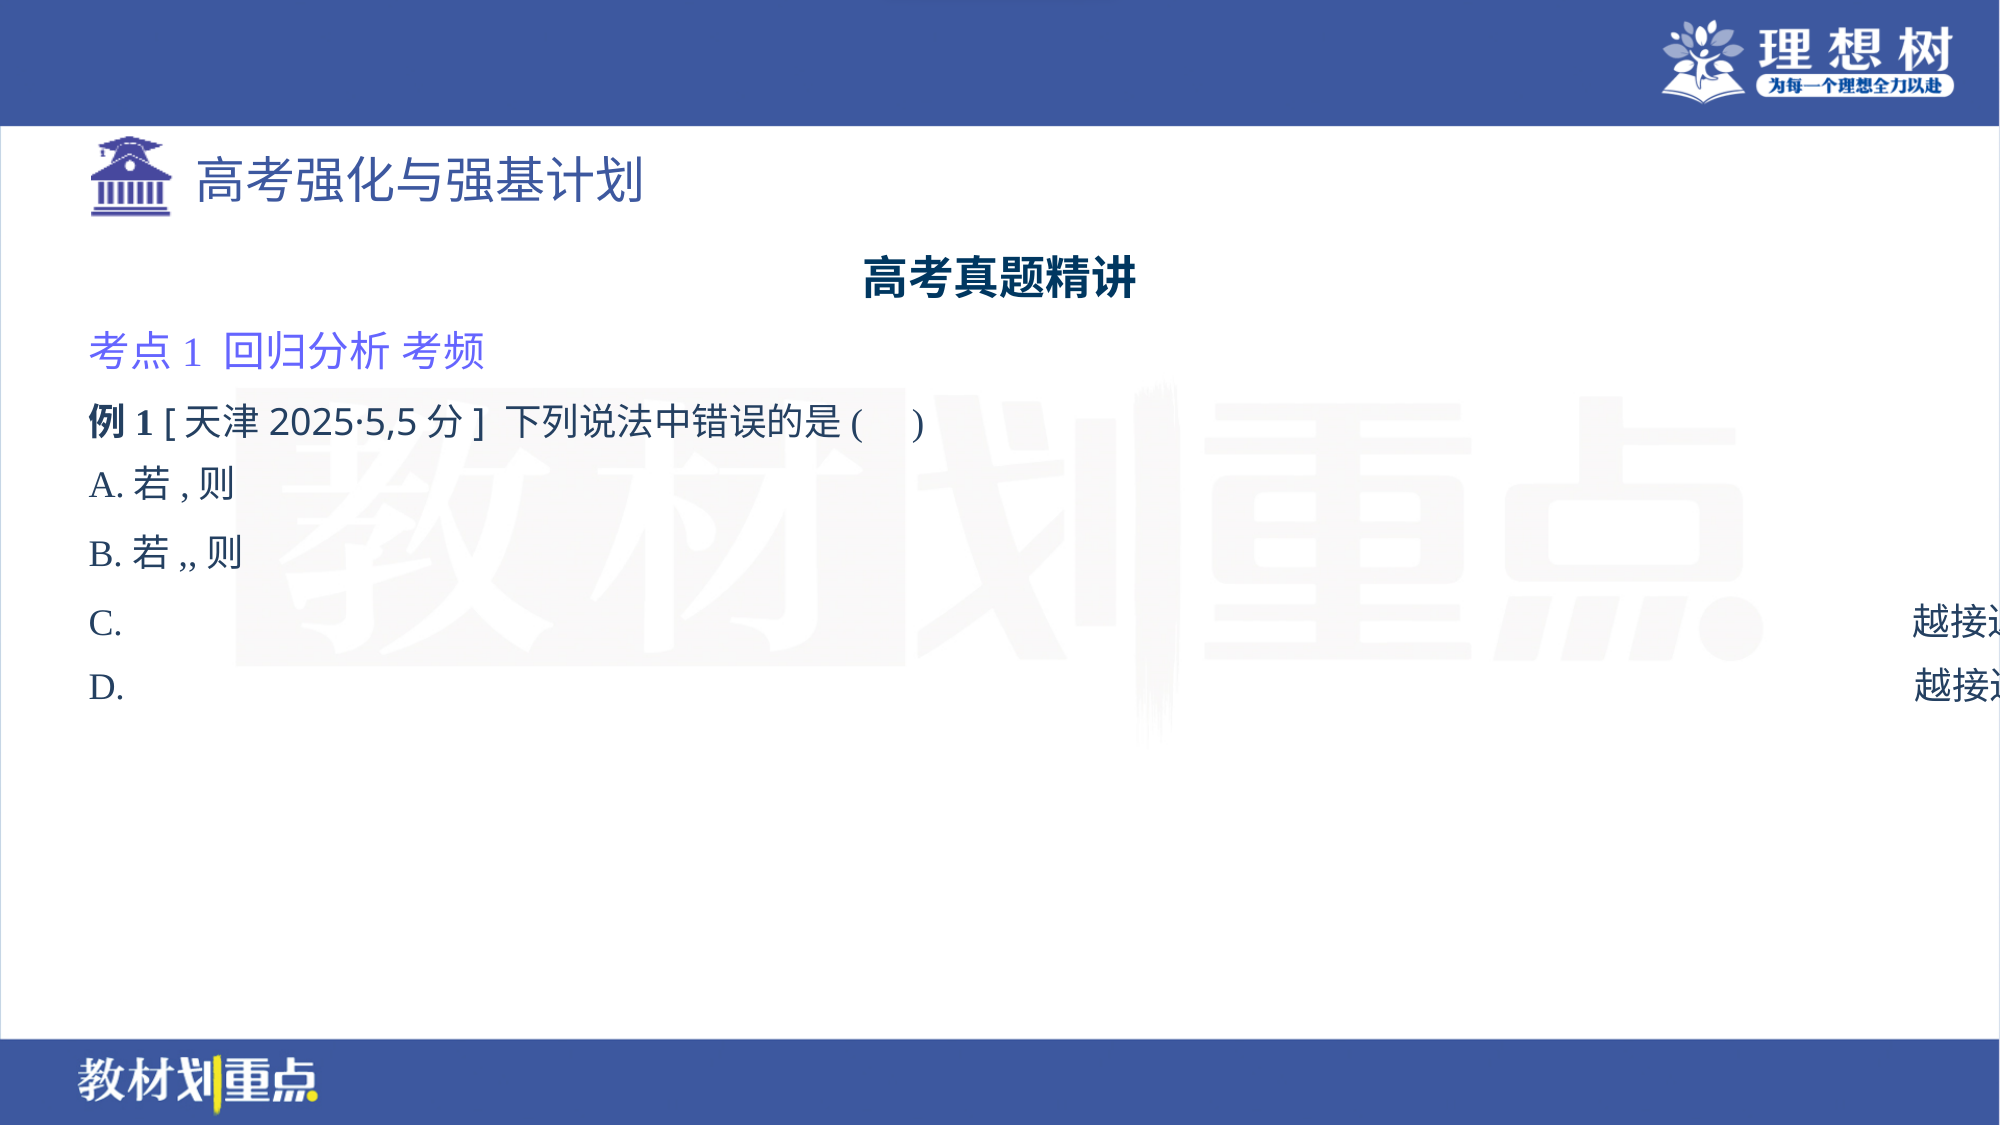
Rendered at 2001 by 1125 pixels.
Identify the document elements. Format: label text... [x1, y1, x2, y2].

text_box 考点1 回归分析 考频 [88, 303, 1911, 375]
picture [0, 0, 2000, 1125]
text_box 高考强化与强基计划 [194, 135, 726, 222]
text_box 高考真题精讲 [88, 222, 1911, 303]
text_box 例1 [天津2025·5,5分] 下列说法中错误的是( ) [88, 375, 1911, 435]
